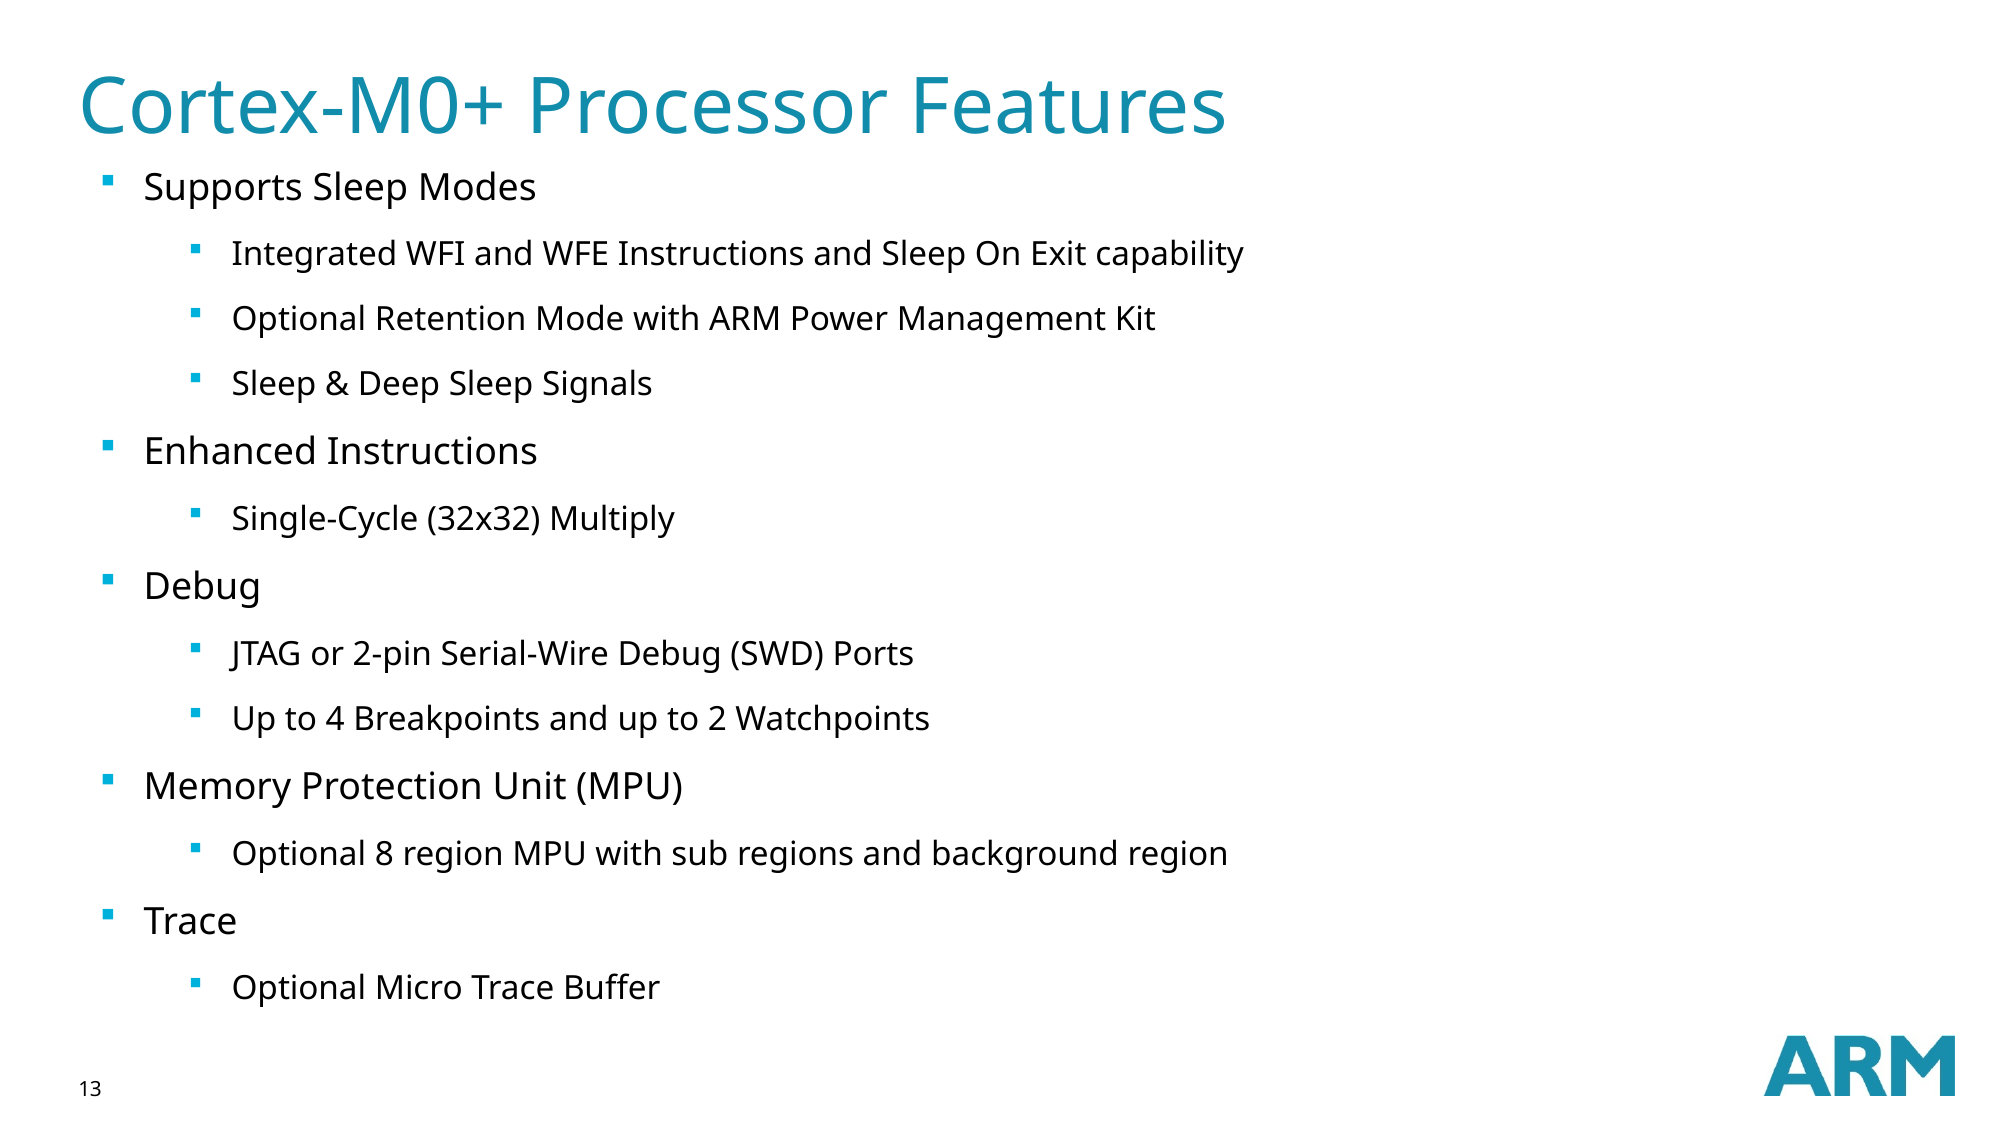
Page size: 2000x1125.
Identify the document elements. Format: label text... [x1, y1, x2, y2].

title Cortex-M0+ Processor Features [78, 55, 1910, 150]
list Supports Sleep Modes Integrated WFI and WFE Instructions and Sleep On Exit capability Optional Retention Mode with ARM Power Management Kit Sleep & Deep Sleep Signals Enhanced Instructions Single-Cycle (32x32) Multiply Debug JTAG or 2-pin Serial-Wire Debug (SWD) Ports Up to 4 Breakpoints and up to 2 Watchpoints Memory Protection Unit (MPU) Optional 8 region MPU with sub regions and background region Trace Optional Micro Trace Buffer [99, 162, 1909, 1034]
picture [1763, 1035, 1955, 1096]
